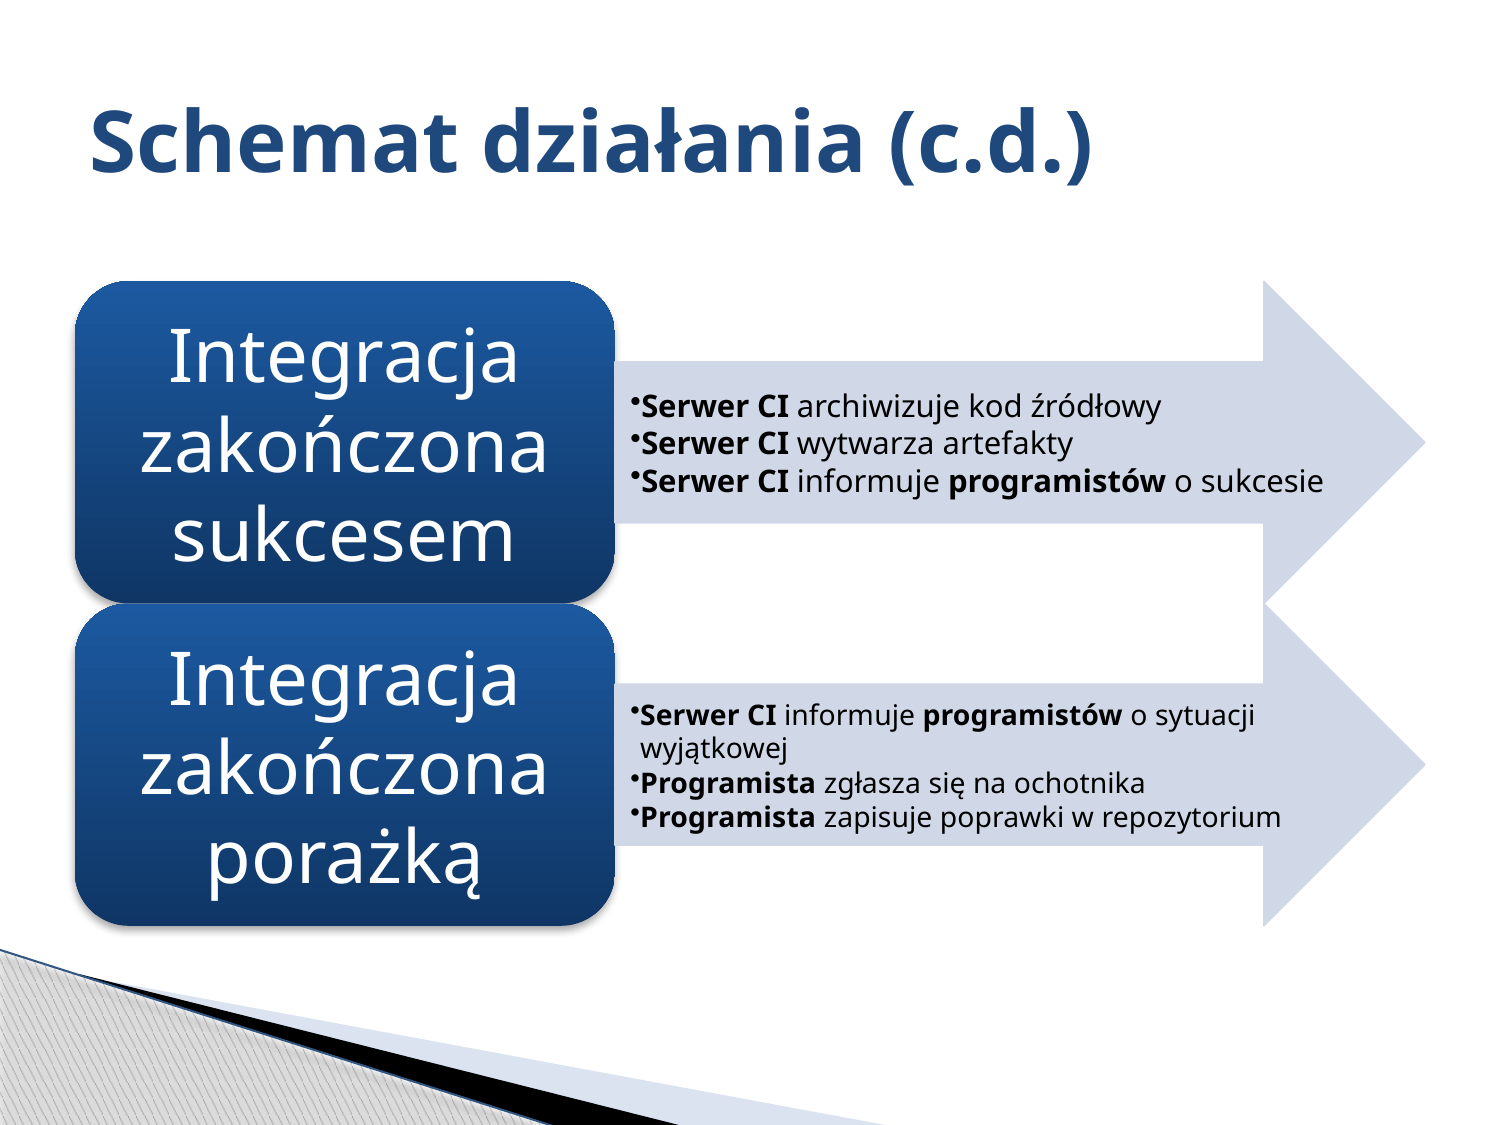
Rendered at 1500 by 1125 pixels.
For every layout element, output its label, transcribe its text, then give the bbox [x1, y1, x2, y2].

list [74, 280, 1426, 926]
title Schemat działania (c.d.) [75, 45, 1425, 233]
